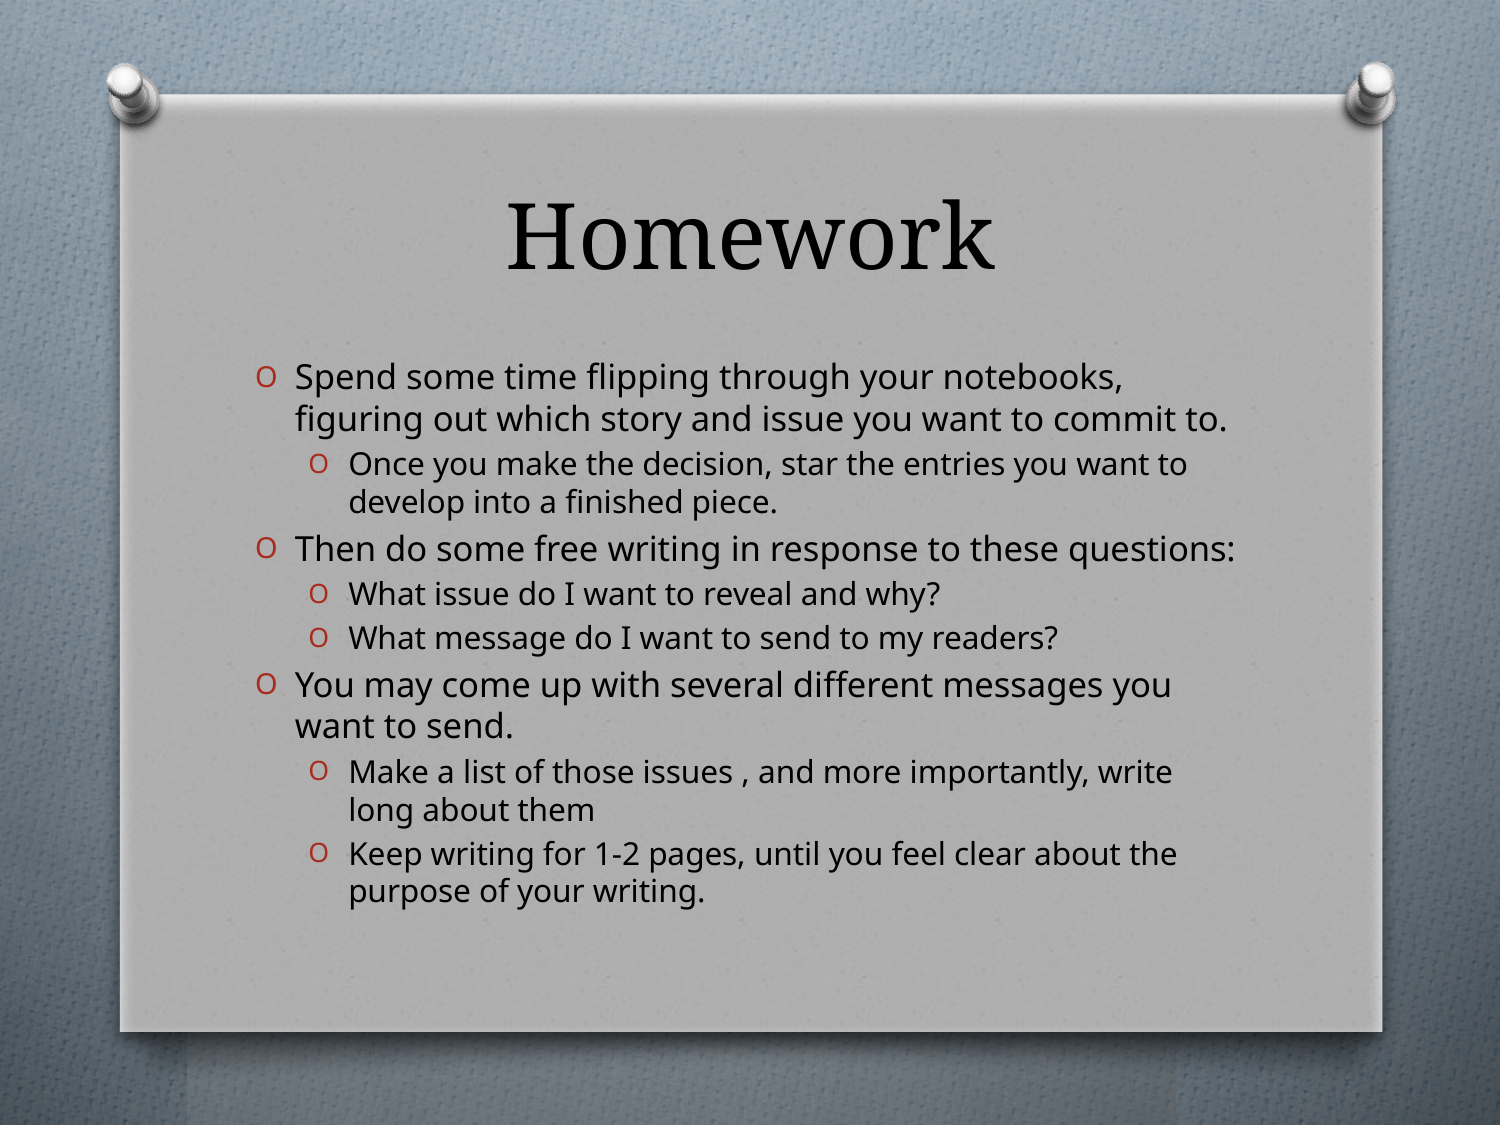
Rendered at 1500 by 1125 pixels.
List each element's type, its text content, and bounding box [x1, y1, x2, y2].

title Homework [179, 134, 1323, 332]
list Spend some time flipping through your notebooks, figuring out which story and issue you want to commit to. Once you make the decision, star the entries you want to develop into a finished piece. Then do some free writing in response to these questions: What issue do I want to reveal and why? What message do I want to send to my readers? You may come up with several different messages you want to send. Make a list of those issues , and more importantly, write long about them Keep writing for 1-2 pages, until you feel clear about the purpose of your writing. [240, 347, 1257, 939]
picture [75, 29, 198, 153]
picture [1317, 35, 1439, 156]
